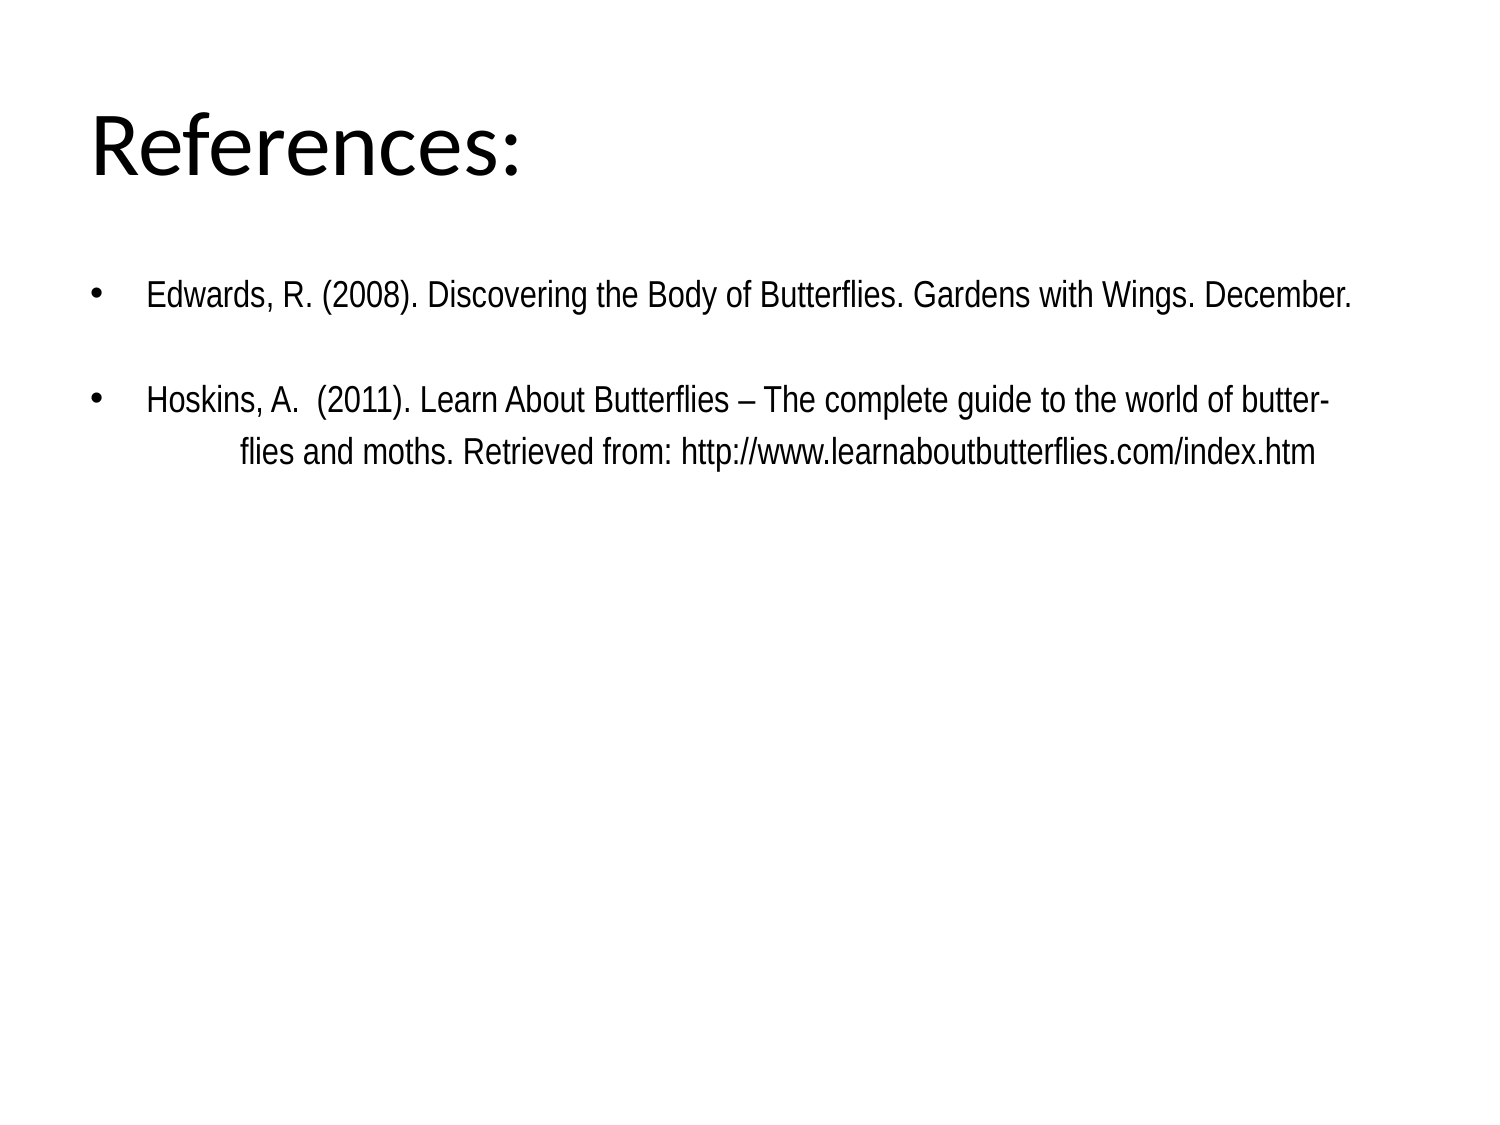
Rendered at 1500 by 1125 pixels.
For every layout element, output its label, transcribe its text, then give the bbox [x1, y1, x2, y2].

list Edwards, R. (2008). Discovering the Body of Butterflies. Gardens with Wings. December. Hoskins, A. (2011). Learn About Butterflies – The complete guide to the world of butter- flies and moths. Retrieved from: http://www.learnaboutbutterflies.com/index.htm [75, 262, 1425, 1005]
title References: [75, 45, 1425, 233]
